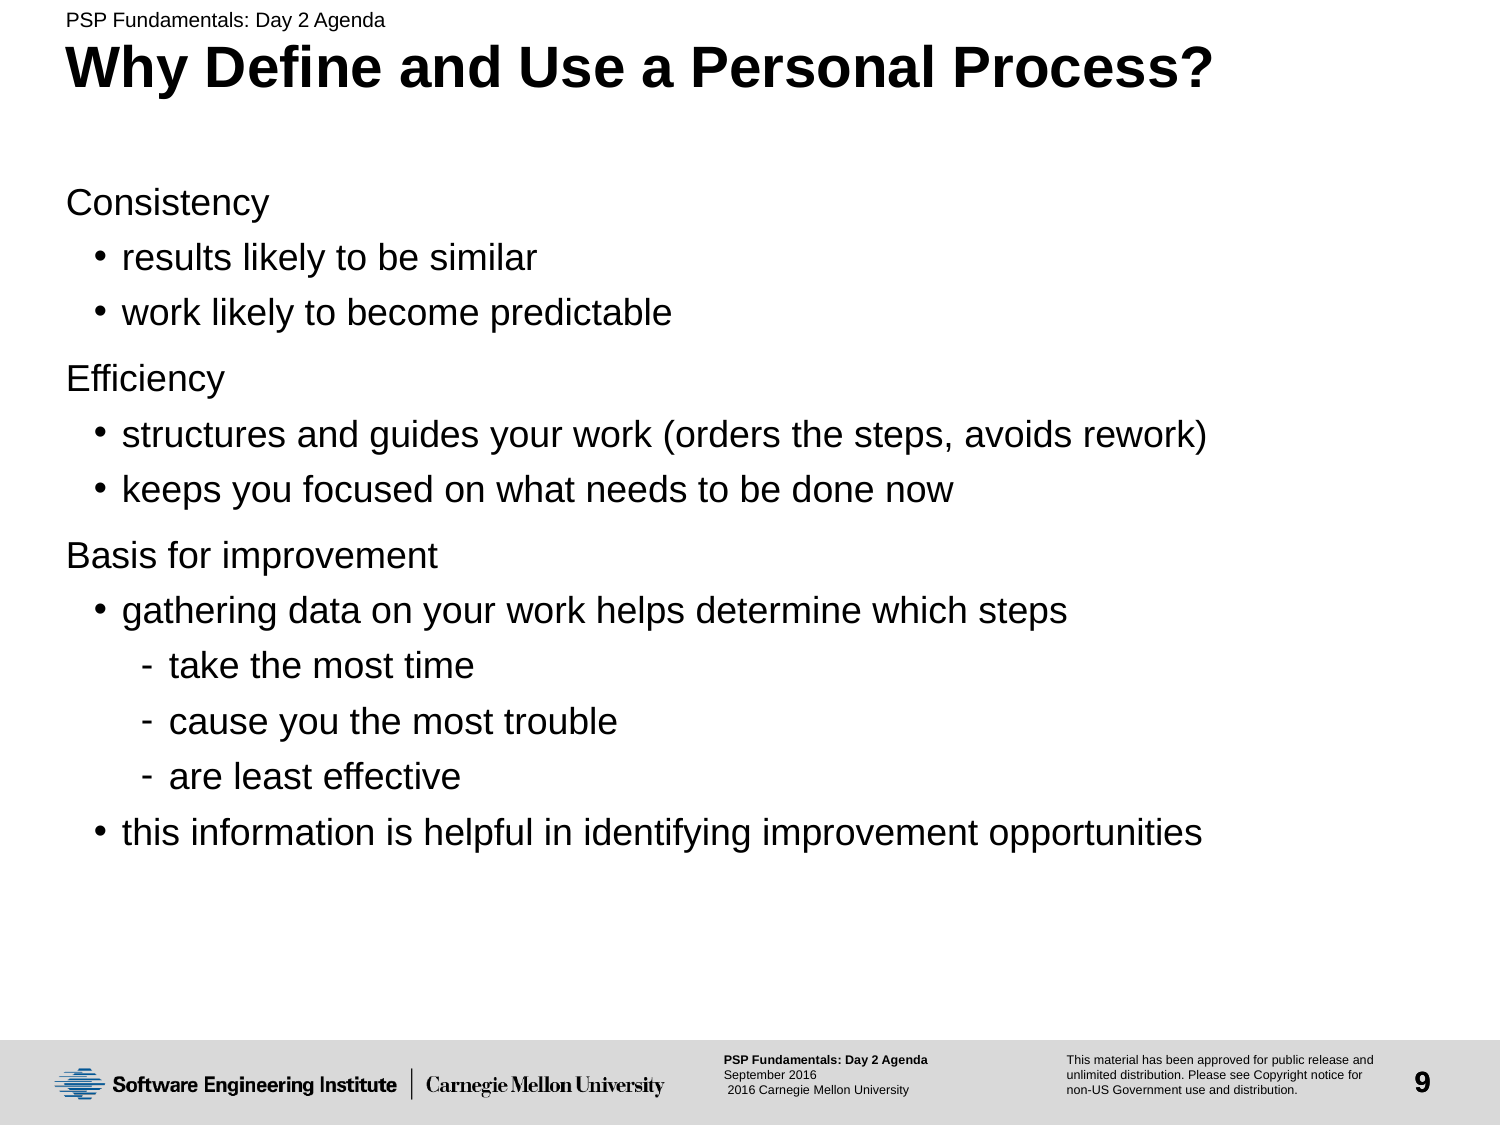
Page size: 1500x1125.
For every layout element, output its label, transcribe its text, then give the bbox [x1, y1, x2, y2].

picture [46, 1061, 673, 1104]
title Why Define and Use a Personal Process? [65, 37, 1430, 148]
list Consistency results likely to be similar work likely to become predictable Efficiency structures and guides your work (orders the steps, avoids rework) keeps you focused on what needs to be done now Basis for improvement gathering data on your work helps determine which steps take the most time cause you the most trouble are least effective this information is helpful in identifying improvement opportunities [65, 177, 1431, 1000]
